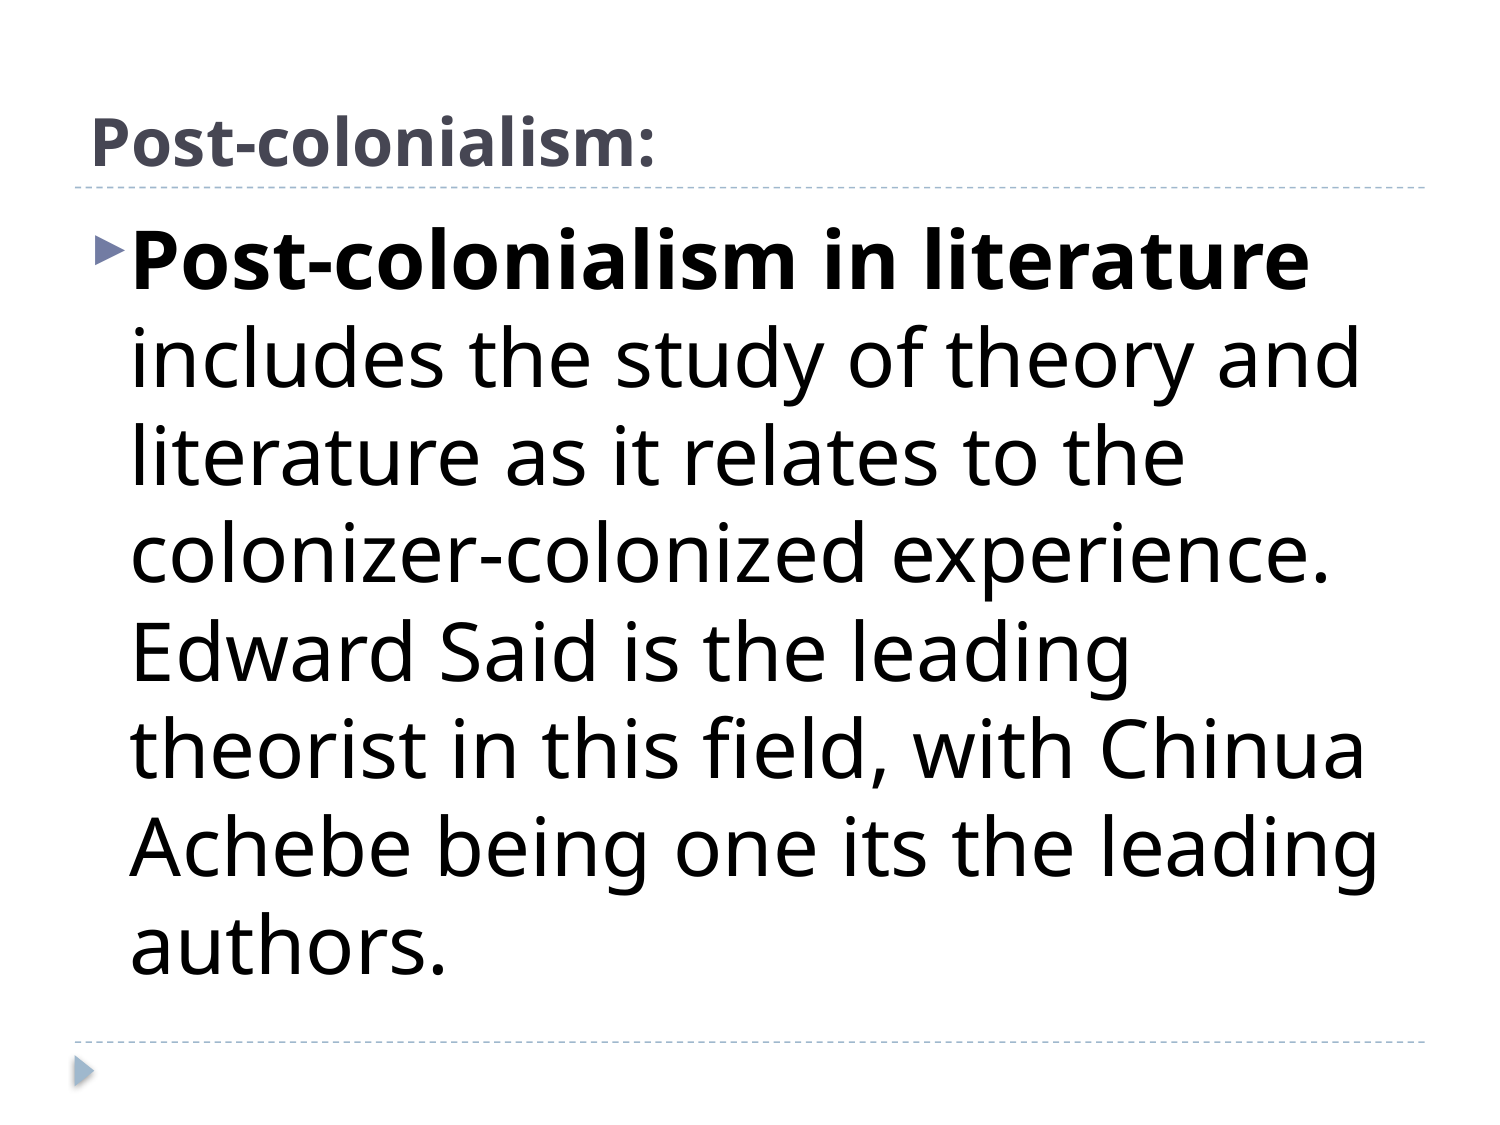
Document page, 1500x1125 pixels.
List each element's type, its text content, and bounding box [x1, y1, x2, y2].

list Post-colonialism in literature includes the study of theory and literature as it relates to the colonizer-colonized experience. Edward Said is the leading theorist in this field, with Chinua Achebe being one its the leading authors. [75, 200, 1425, 1010]
title Post-colonialism: [75, 24, 1425, 188]
